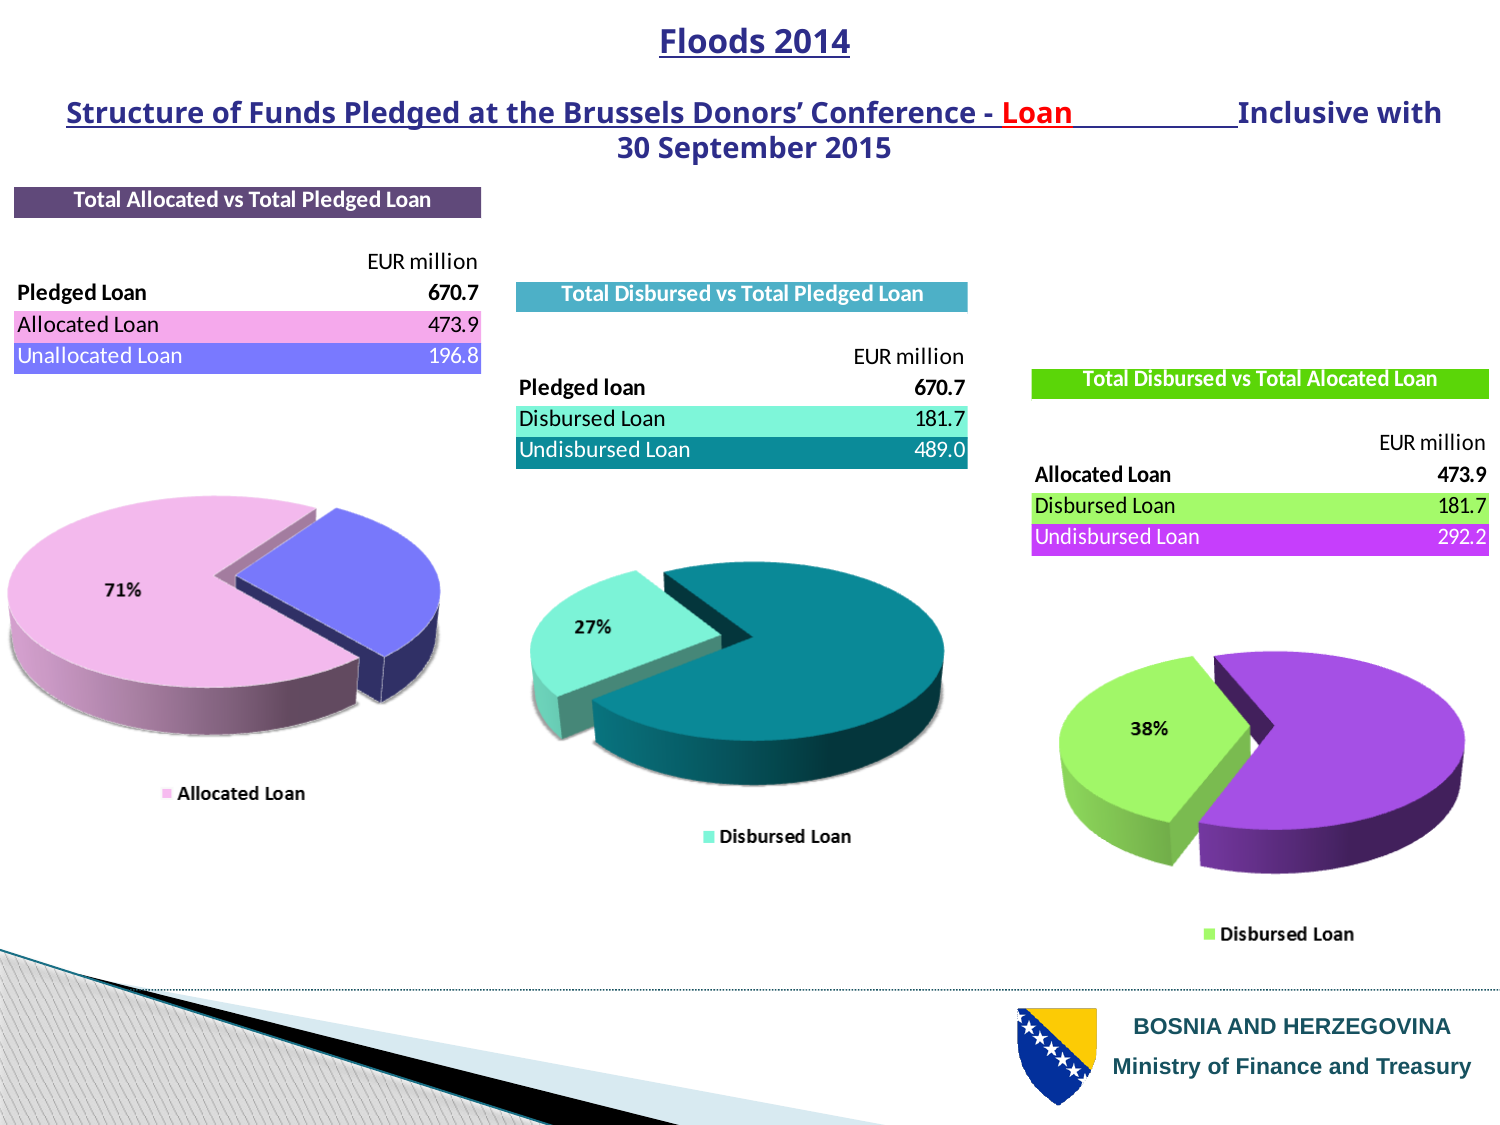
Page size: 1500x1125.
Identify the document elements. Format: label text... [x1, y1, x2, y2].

picture [1038, 637, 1482, 960]
picture [12, 186, 483, 376]
picture [1029, 367, 1491, 557]
picture [1017, 1008, 1098, 1106]
picture [523, 537, 961, 866]
text_box Floods 2014 Structure of Funds Pledged at the Brussels Donors’ Conference - Loan Inclusive with 30 September 2015 [43, 12, 1467, 172]
text_box BOSNIA AND HERZEGOVINA Ministry of Finance and Treasury [1096, 1004, 1489, 1125]
picture [514, 280, 970, 471]
picture [0, 462, 457, 813]
